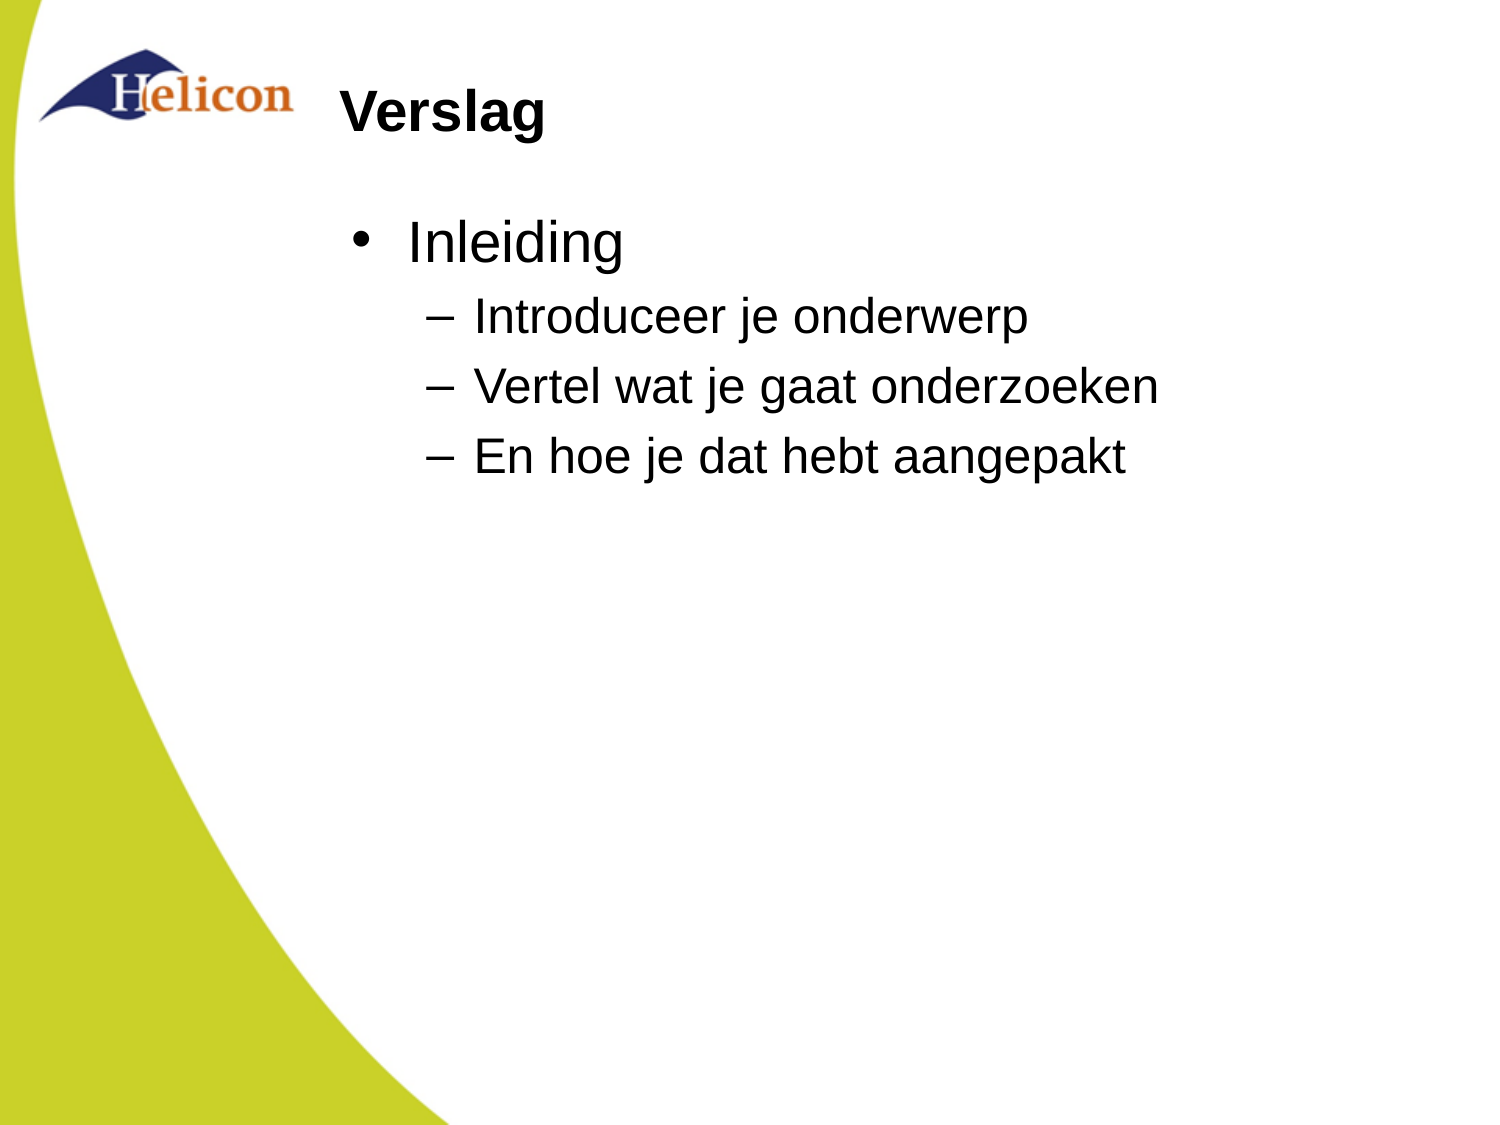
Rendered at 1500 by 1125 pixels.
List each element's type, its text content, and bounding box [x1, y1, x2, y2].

title Verslag [324, 54, 1415, 161]
list Inleiding Introduceer je onderwerp Vertel wat je gaat onderzoeken En hoe je dat hebt aangepakt [336, 196, 1425, 1005]
picture [0, 0, 1500, 1125]
